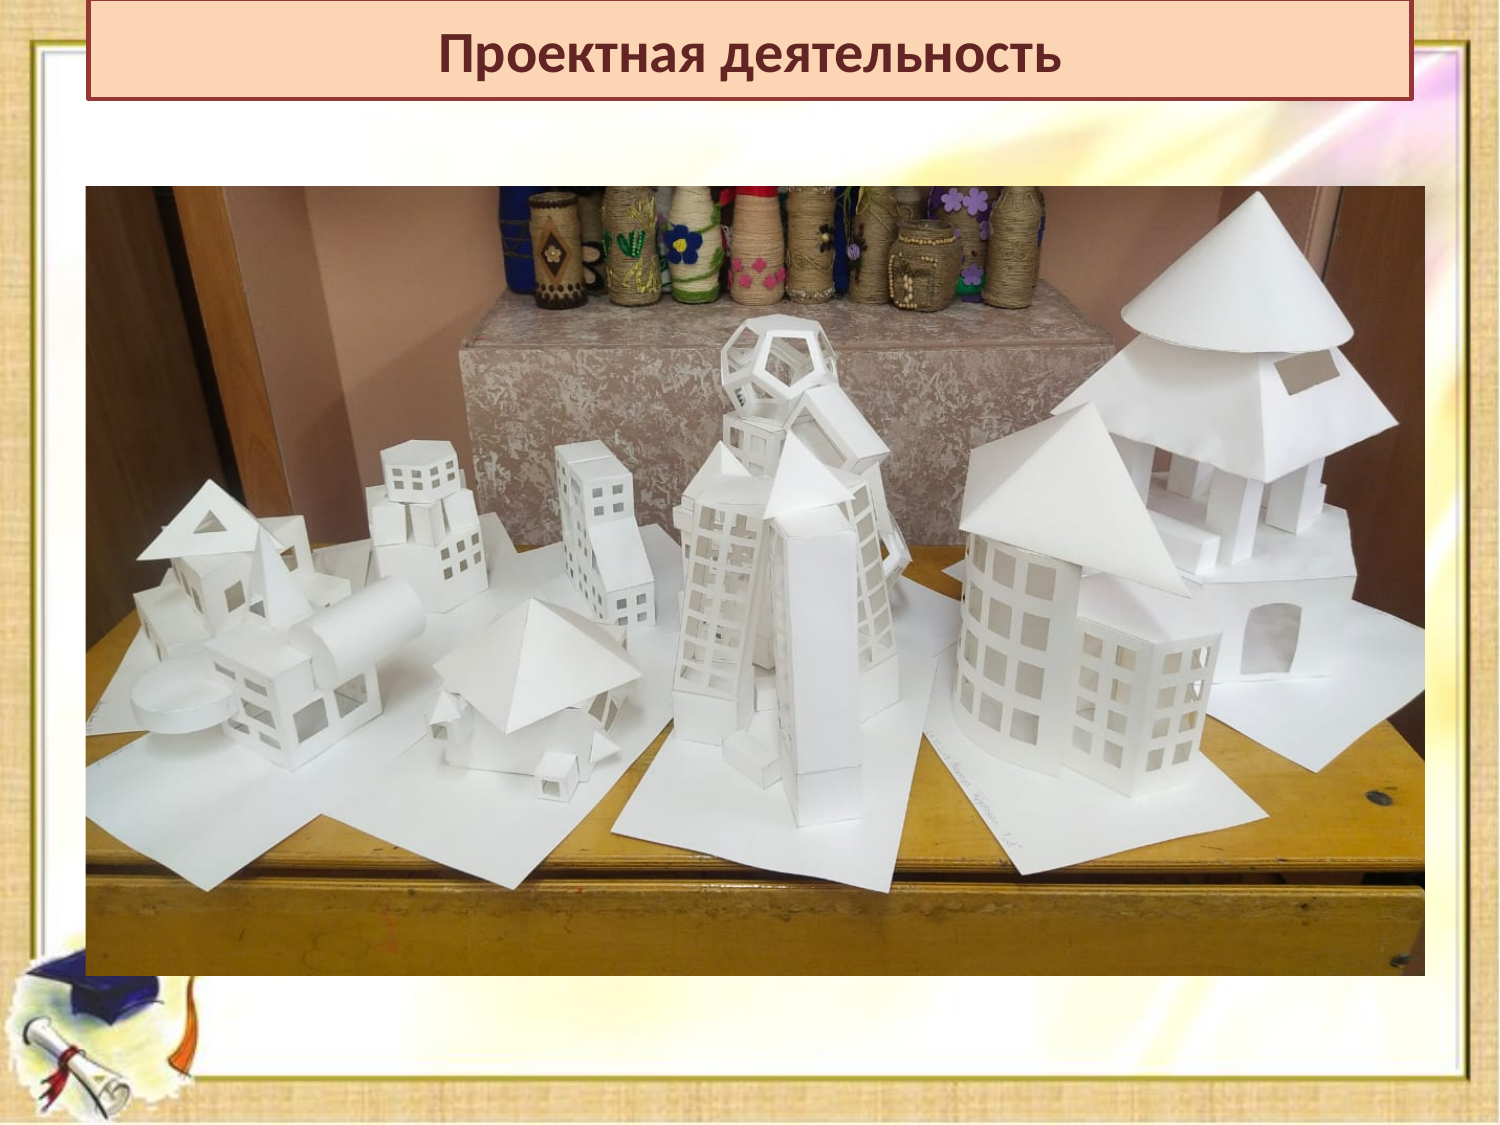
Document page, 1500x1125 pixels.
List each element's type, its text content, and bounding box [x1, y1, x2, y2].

picture [0, 0, 1500, 1125]
text_box Проектная деятельность [86, 0, 1414, 101]
